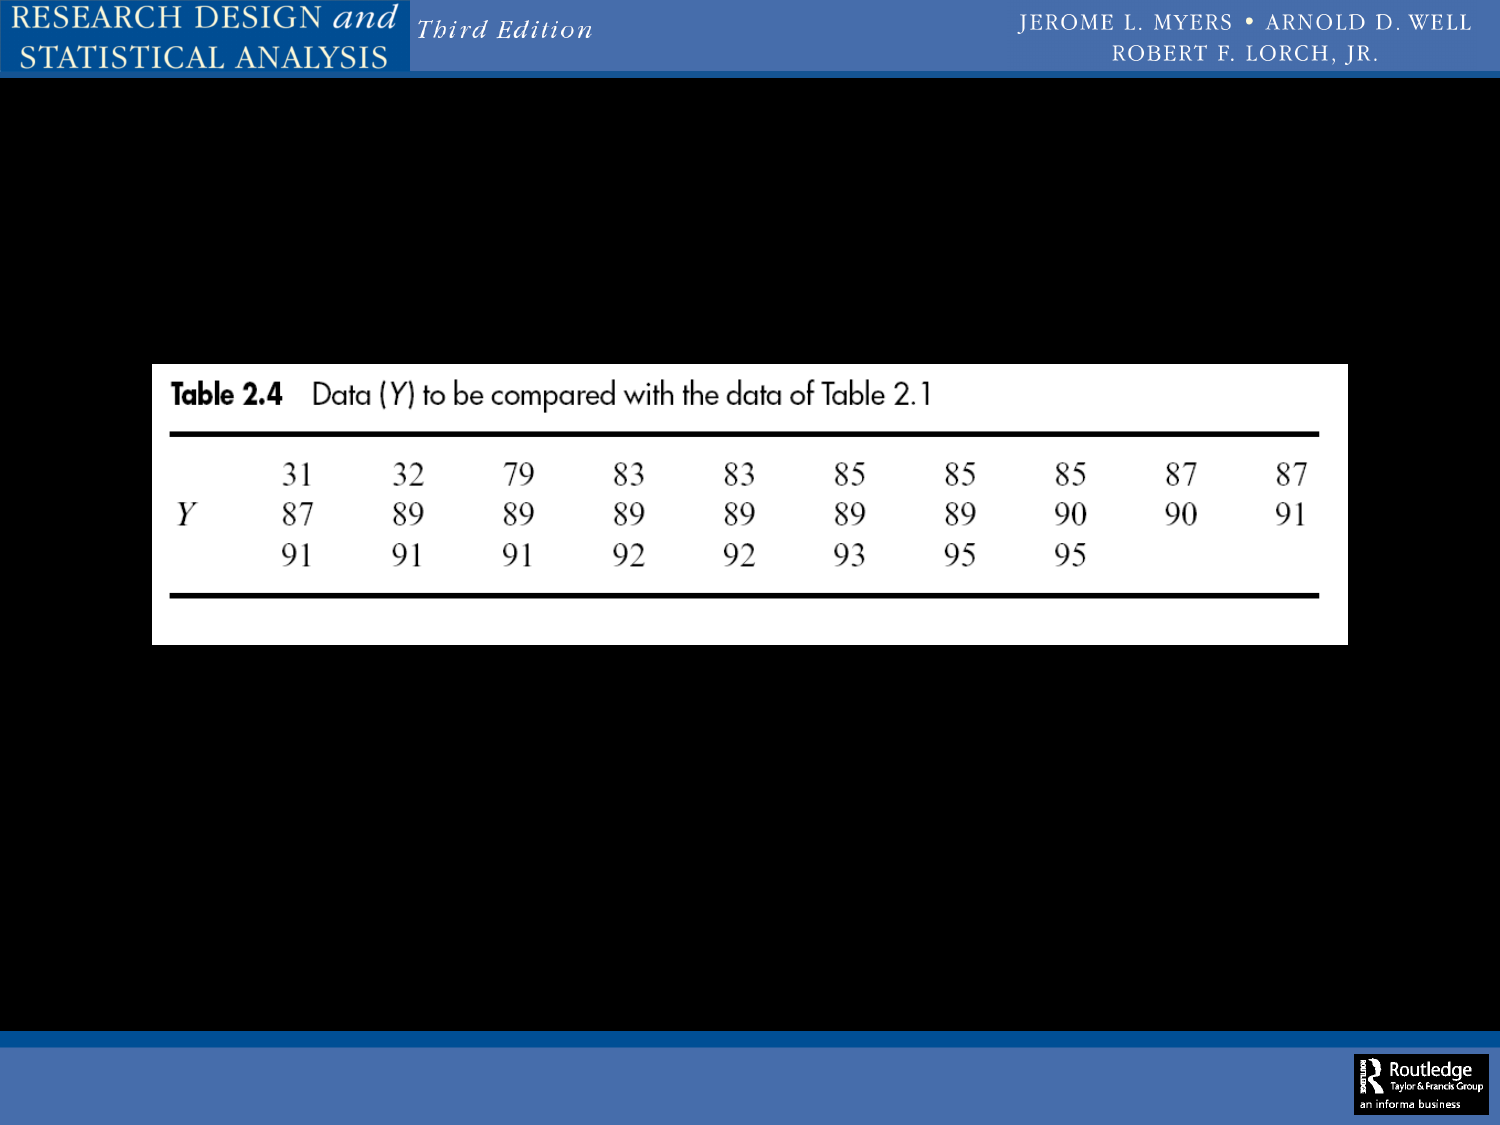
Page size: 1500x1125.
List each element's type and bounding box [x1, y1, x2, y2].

list [152, 363, 1348, 645]
picture [0, 1031, 1500, 1125]
picture [0, 0, 1500, 78]
